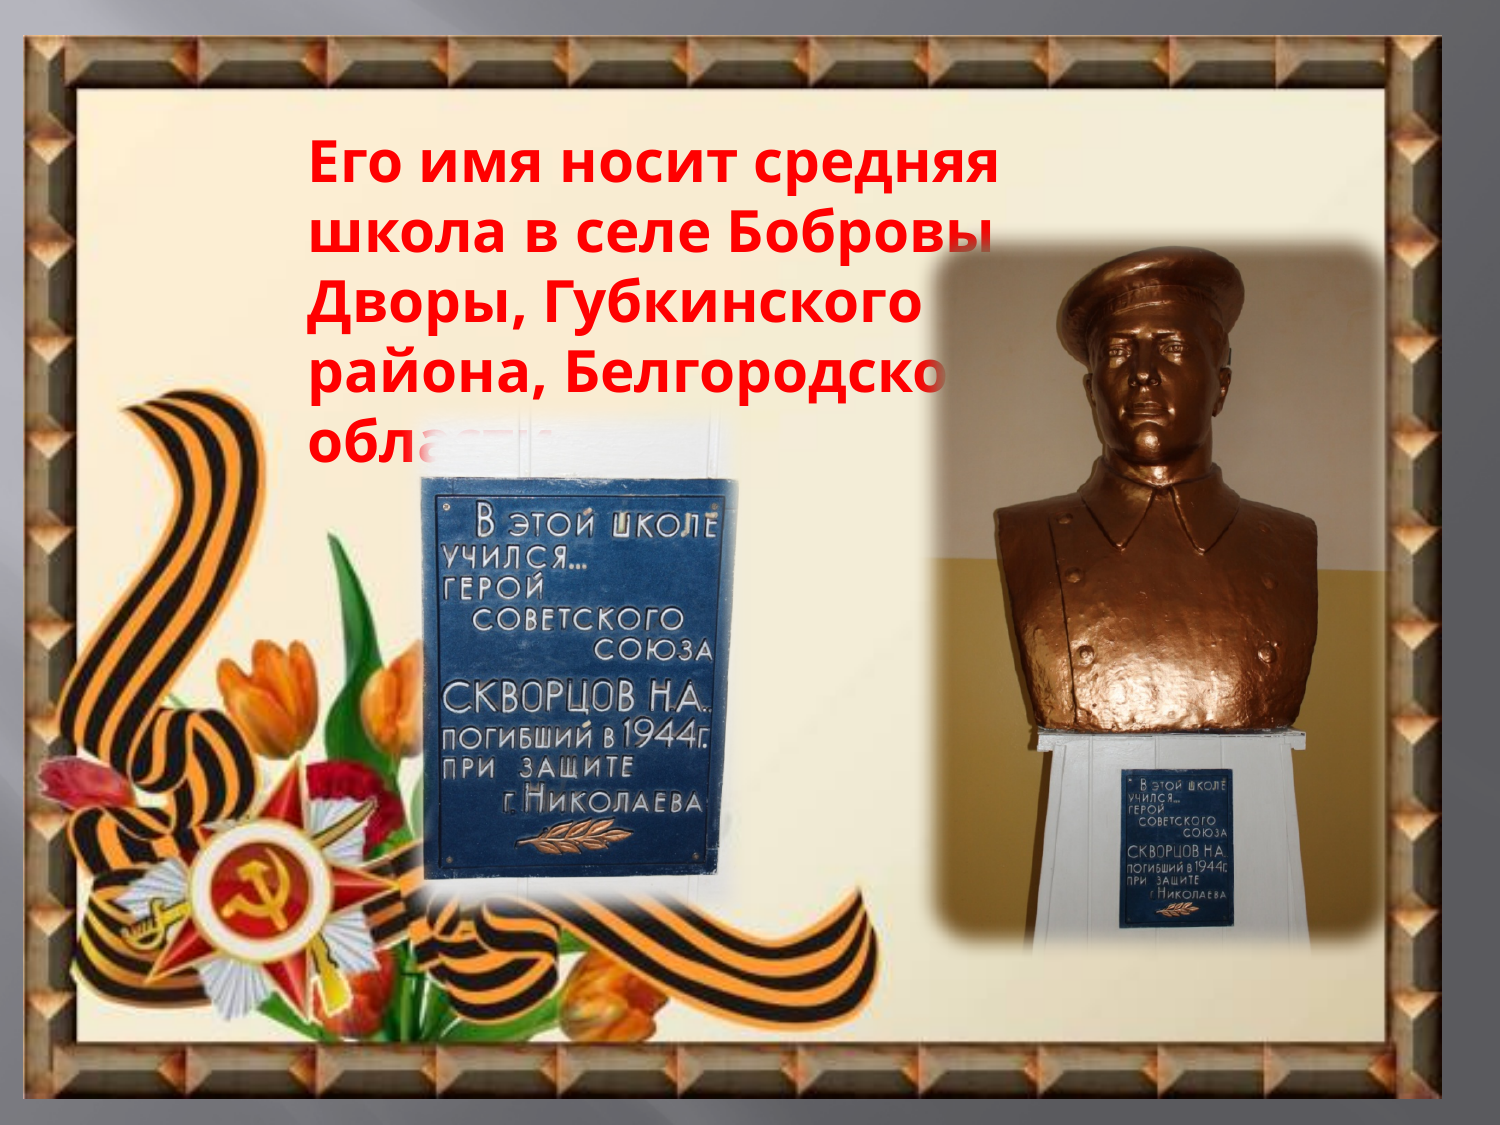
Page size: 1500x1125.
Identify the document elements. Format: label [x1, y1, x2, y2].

picture [23, 34, 1442, 1099]
